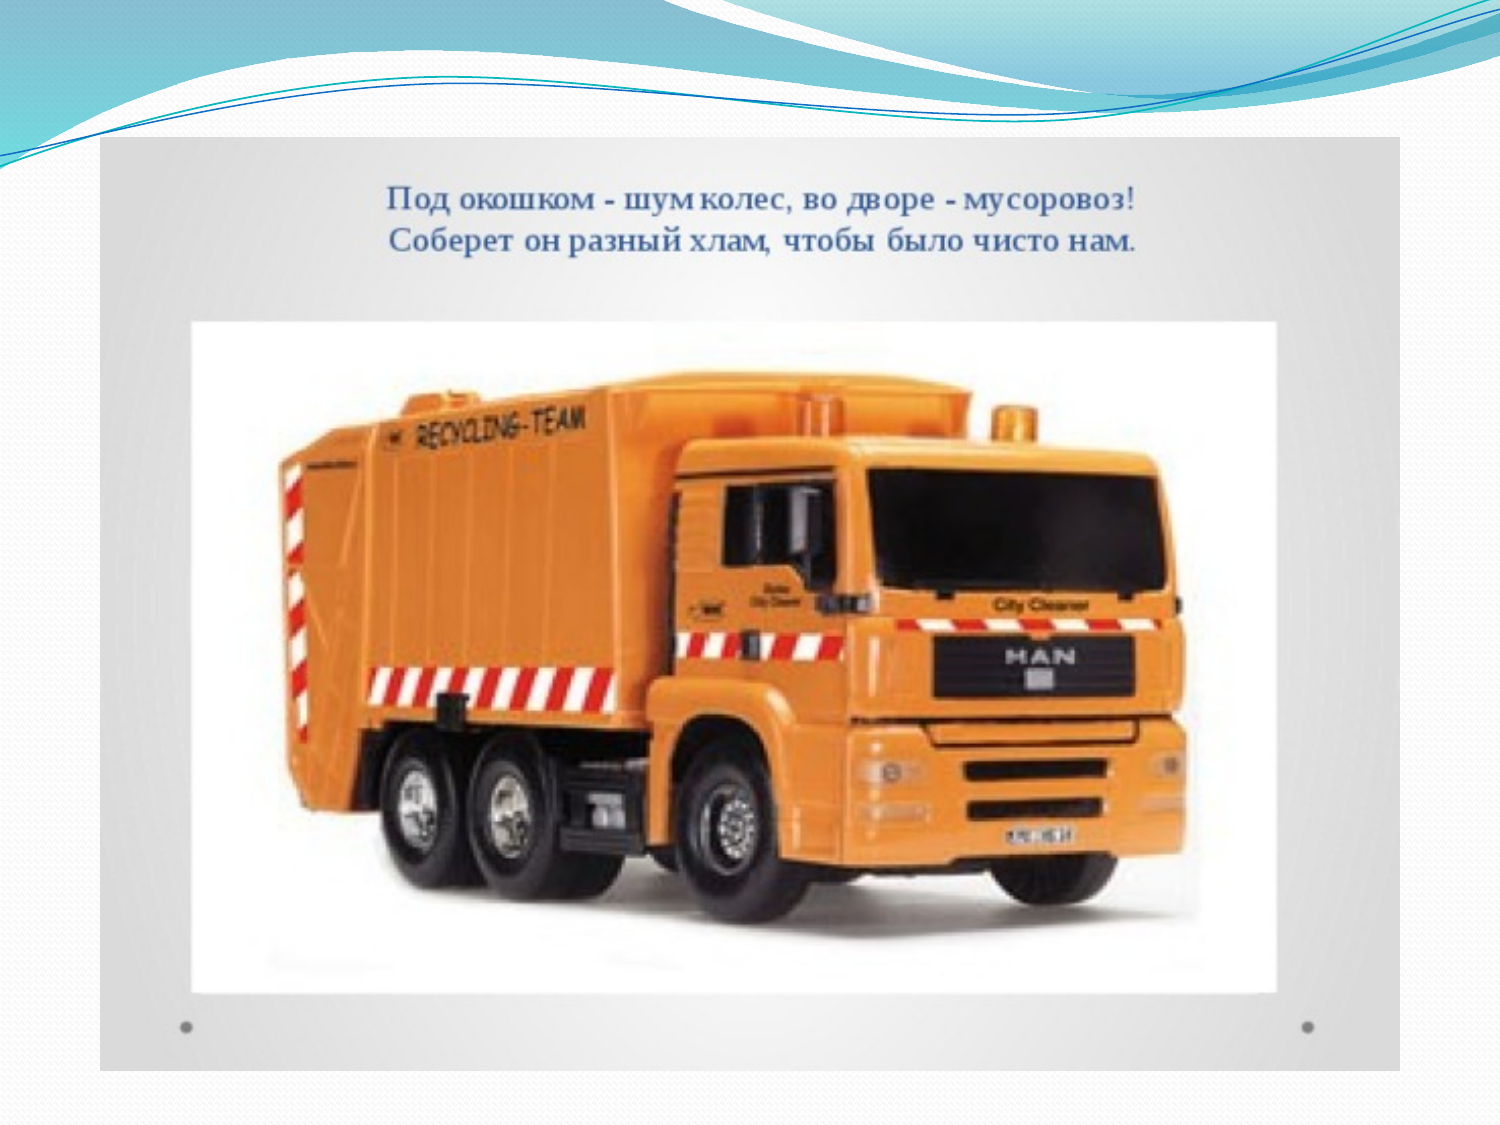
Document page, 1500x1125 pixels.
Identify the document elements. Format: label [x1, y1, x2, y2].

picture [100, 136, 1400, 1071]
